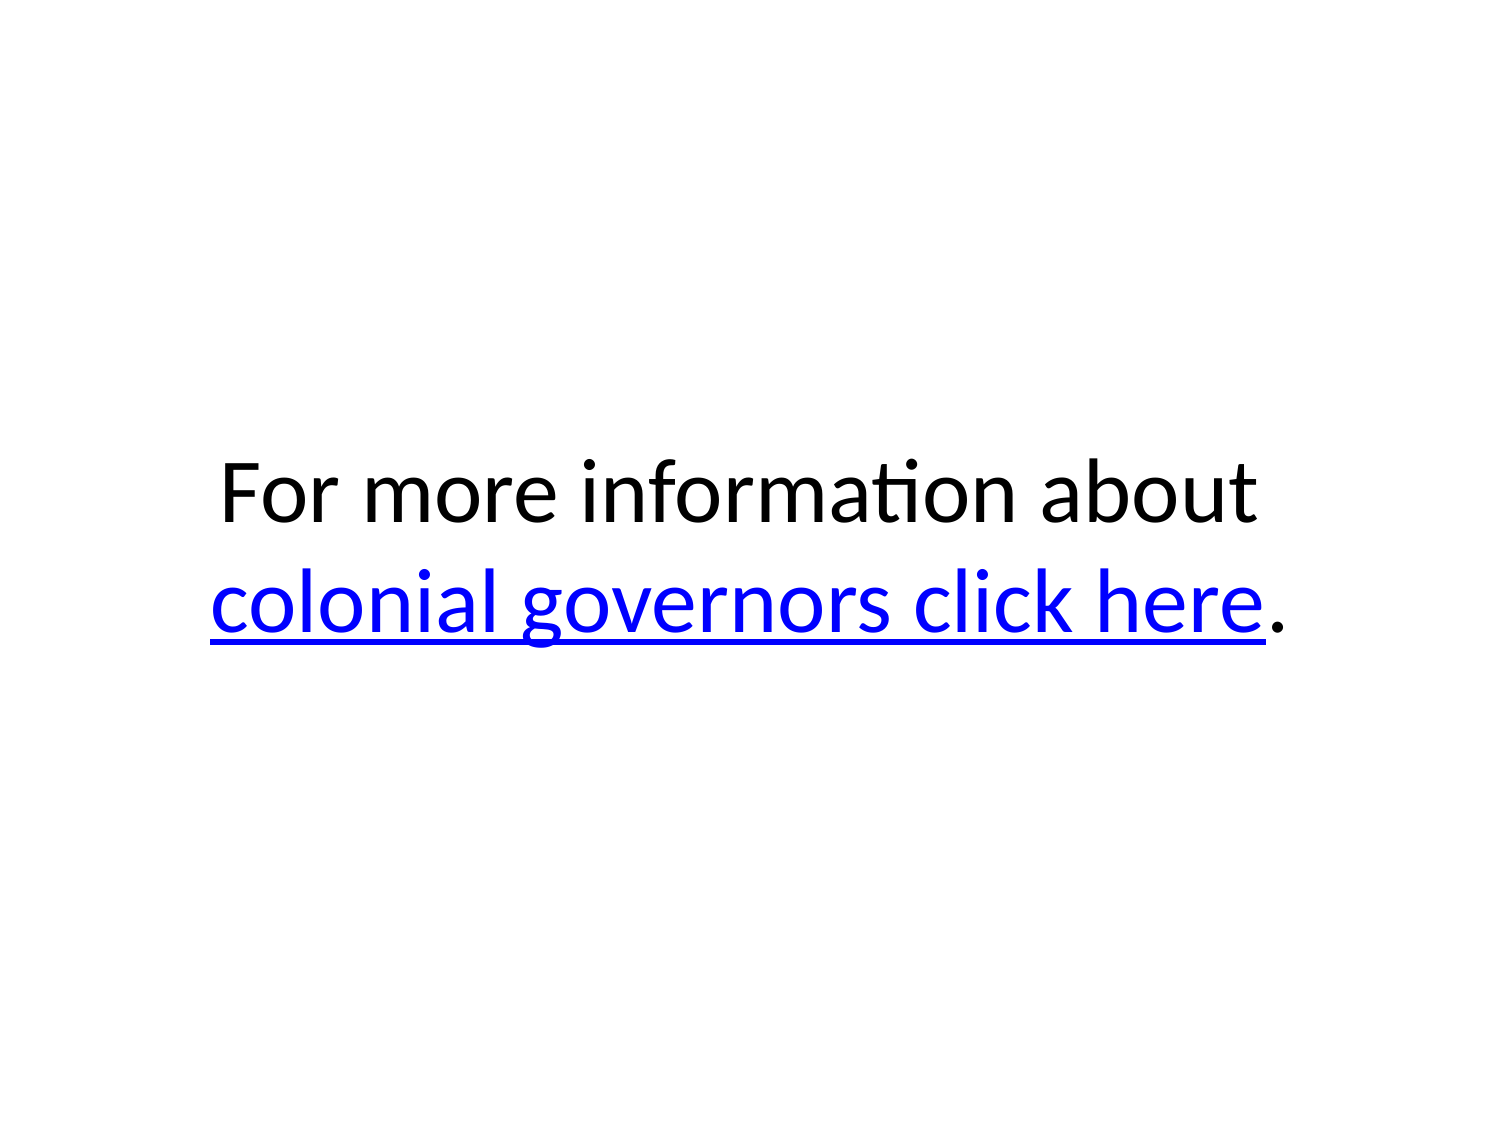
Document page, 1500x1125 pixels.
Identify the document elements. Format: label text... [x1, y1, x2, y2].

title For more information about colonial governors click here. [74, 44, 1426, 1038]
